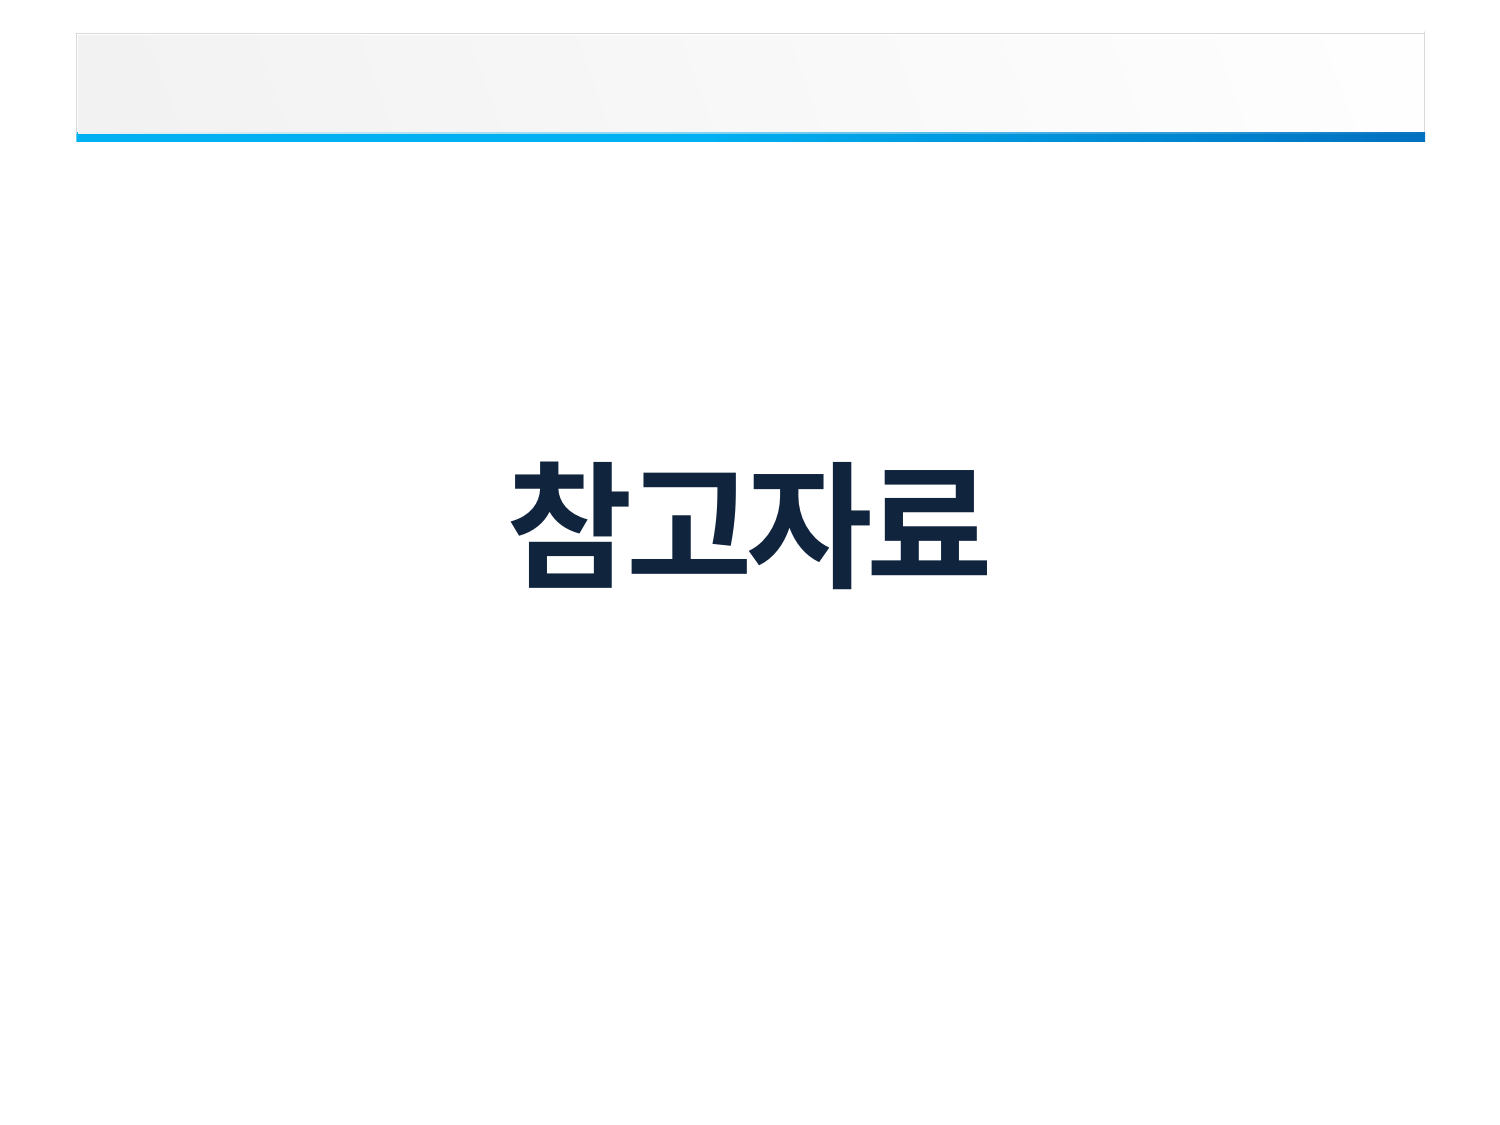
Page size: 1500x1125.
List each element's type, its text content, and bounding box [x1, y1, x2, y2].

text_box 참고자료 [330, 432, 1170, 613]
